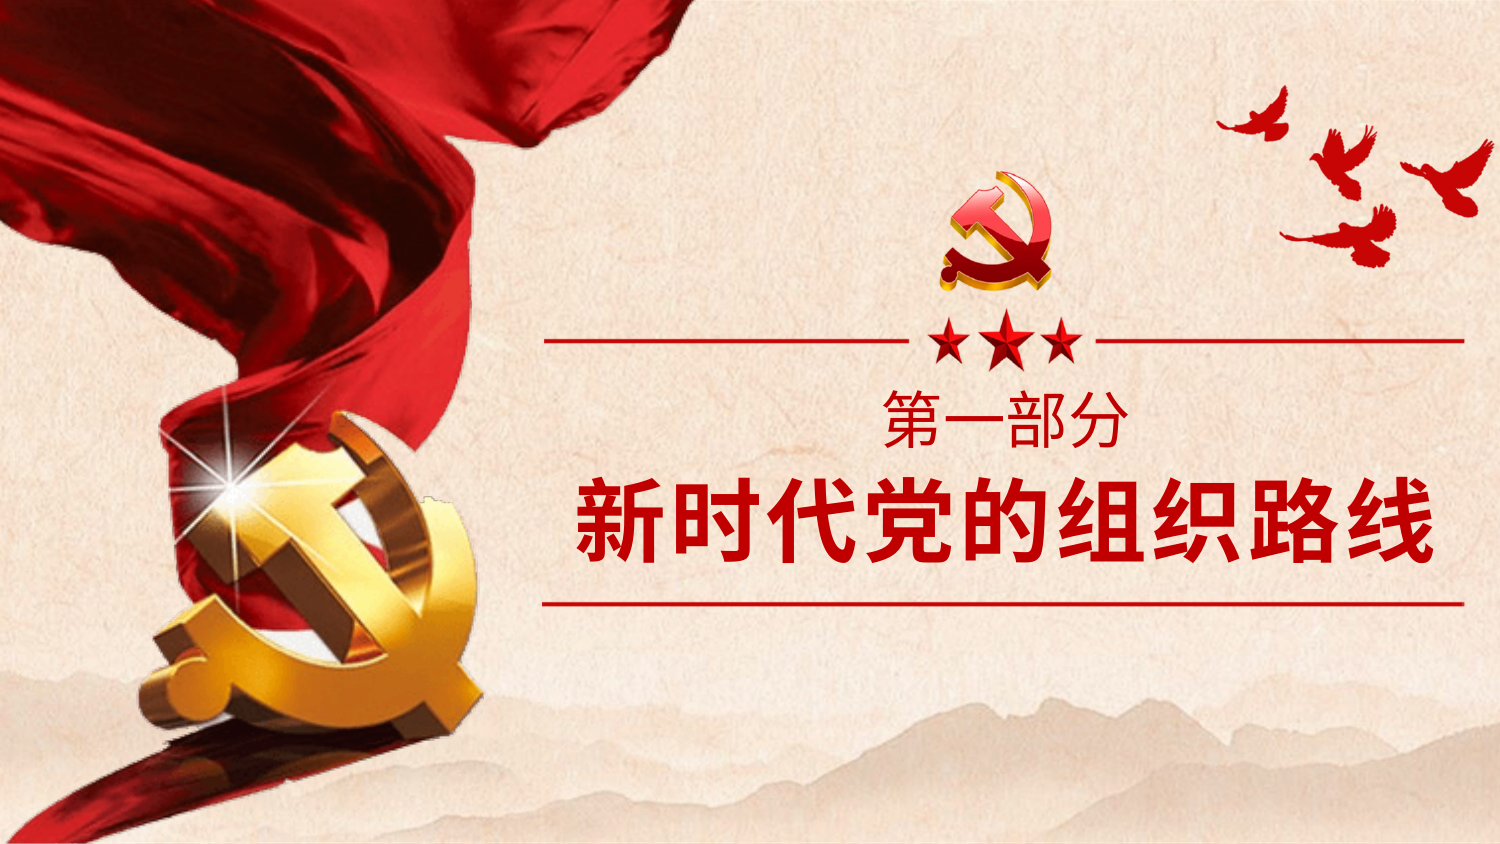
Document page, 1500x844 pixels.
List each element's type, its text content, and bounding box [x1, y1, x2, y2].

text_box 新时代党的组织路线 [720, 456, 1453, 556]
text_box 第一部分 [866, 395, 1146, 464]
picture [0, 0, 1500, 844]
